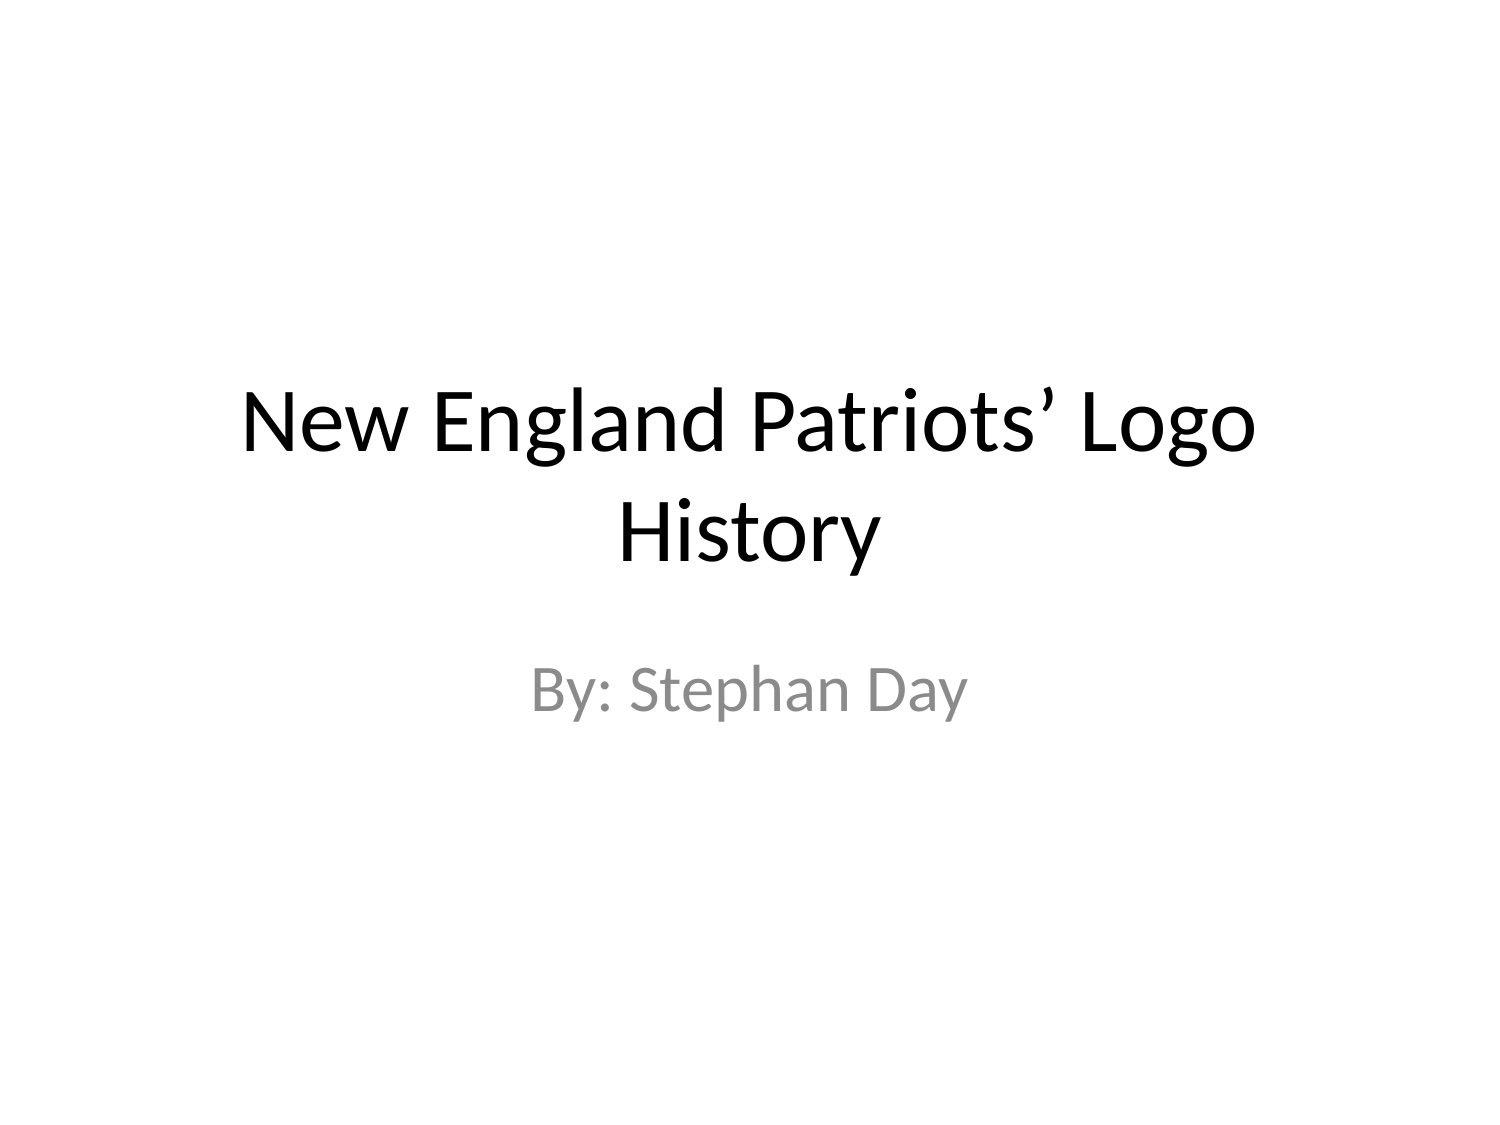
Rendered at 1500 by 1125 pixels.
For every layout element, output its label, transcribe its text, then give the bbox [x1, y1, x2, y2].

title New England Patriots’ Logo History [112, 349, 1388, 591]
subtitle By: Stephan Day [225, 637, 1275, 925]
